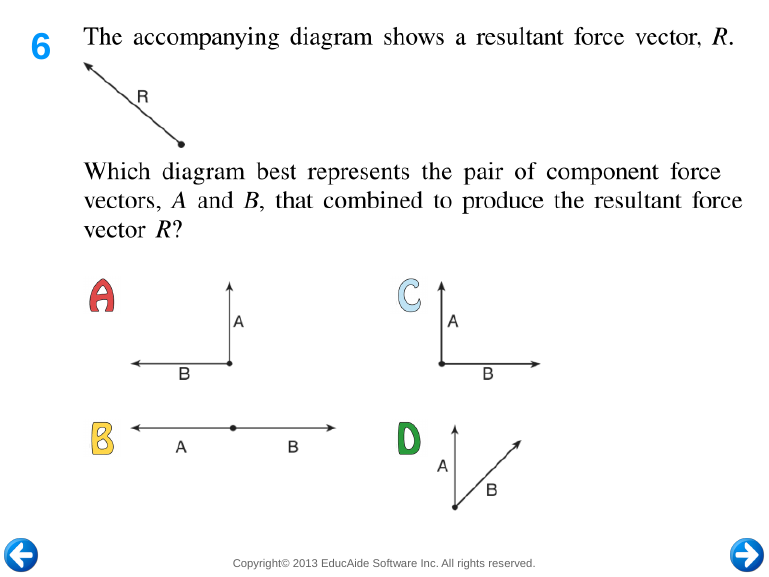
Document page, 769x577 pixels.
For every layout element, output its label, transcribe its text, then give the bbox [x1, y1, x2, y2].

picture [81, 25, 747, 242]
picture [389, 419, 428, 457]
text_box 6 [0, 14, 82, 75]
text_box Copyright© 2013 EducAide Software Inc. All rights reserved. [45, 548, 722, 576]
picture [434, 422, 650, 515]
picture [434, 279, 650, 384]
picture [82, 276, 121, 315]
picture [728, 536, 766, 574]
picture [127, 279, 343, 385]
picture [389, 276, 428, 315]
picture [1, 536, 40, 574]
picture [127, 422, 343, 457]
picture [82, 419, 121, 457]
